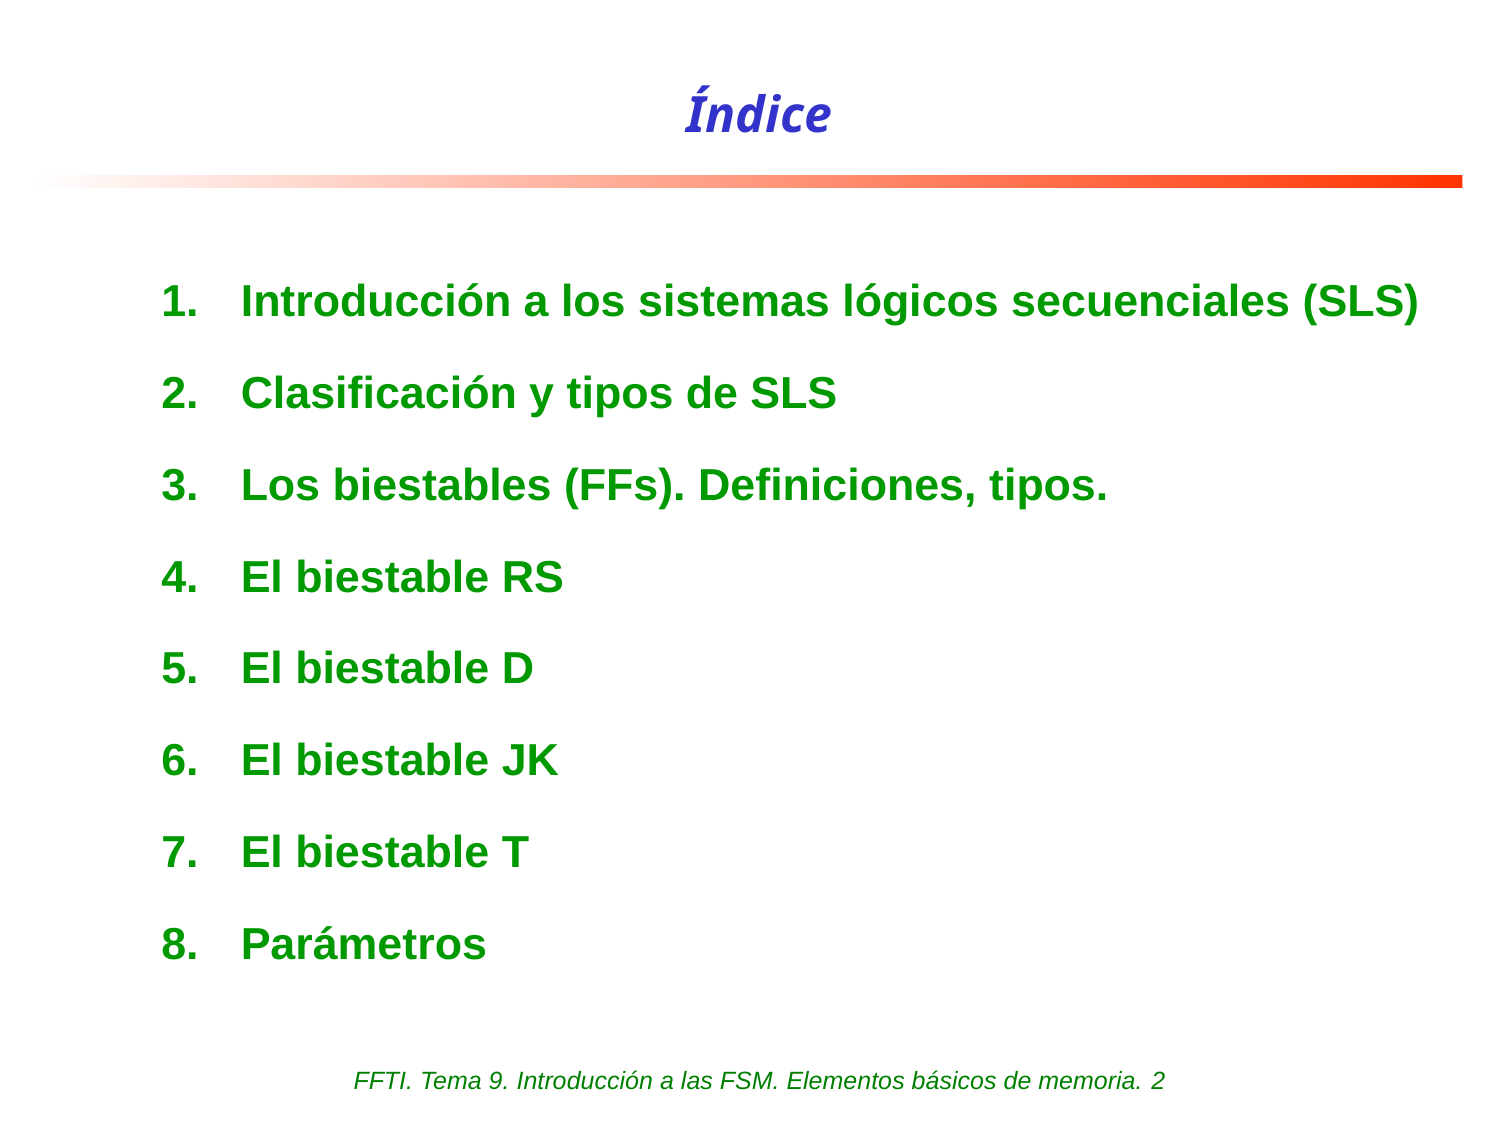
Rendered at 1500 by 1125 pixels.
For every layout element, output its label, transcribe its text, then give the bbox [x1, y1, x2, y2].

title Índice [68, 49, 1451, 176]
footer FFTI. Tema 9. Introducción a las FSM. Elementos básicos de memoria. 2 [68, 1056, 1451, 1103]
list Introducción a los sistemas lógicos secuenciales (SLS) Clasificación y tipos de SLS Los biestables (FFs). Definiciones, tipos. El biestable RS El biestable D El biestable JK El biestable T Parámetros [68, 237, 1451, 1013]
